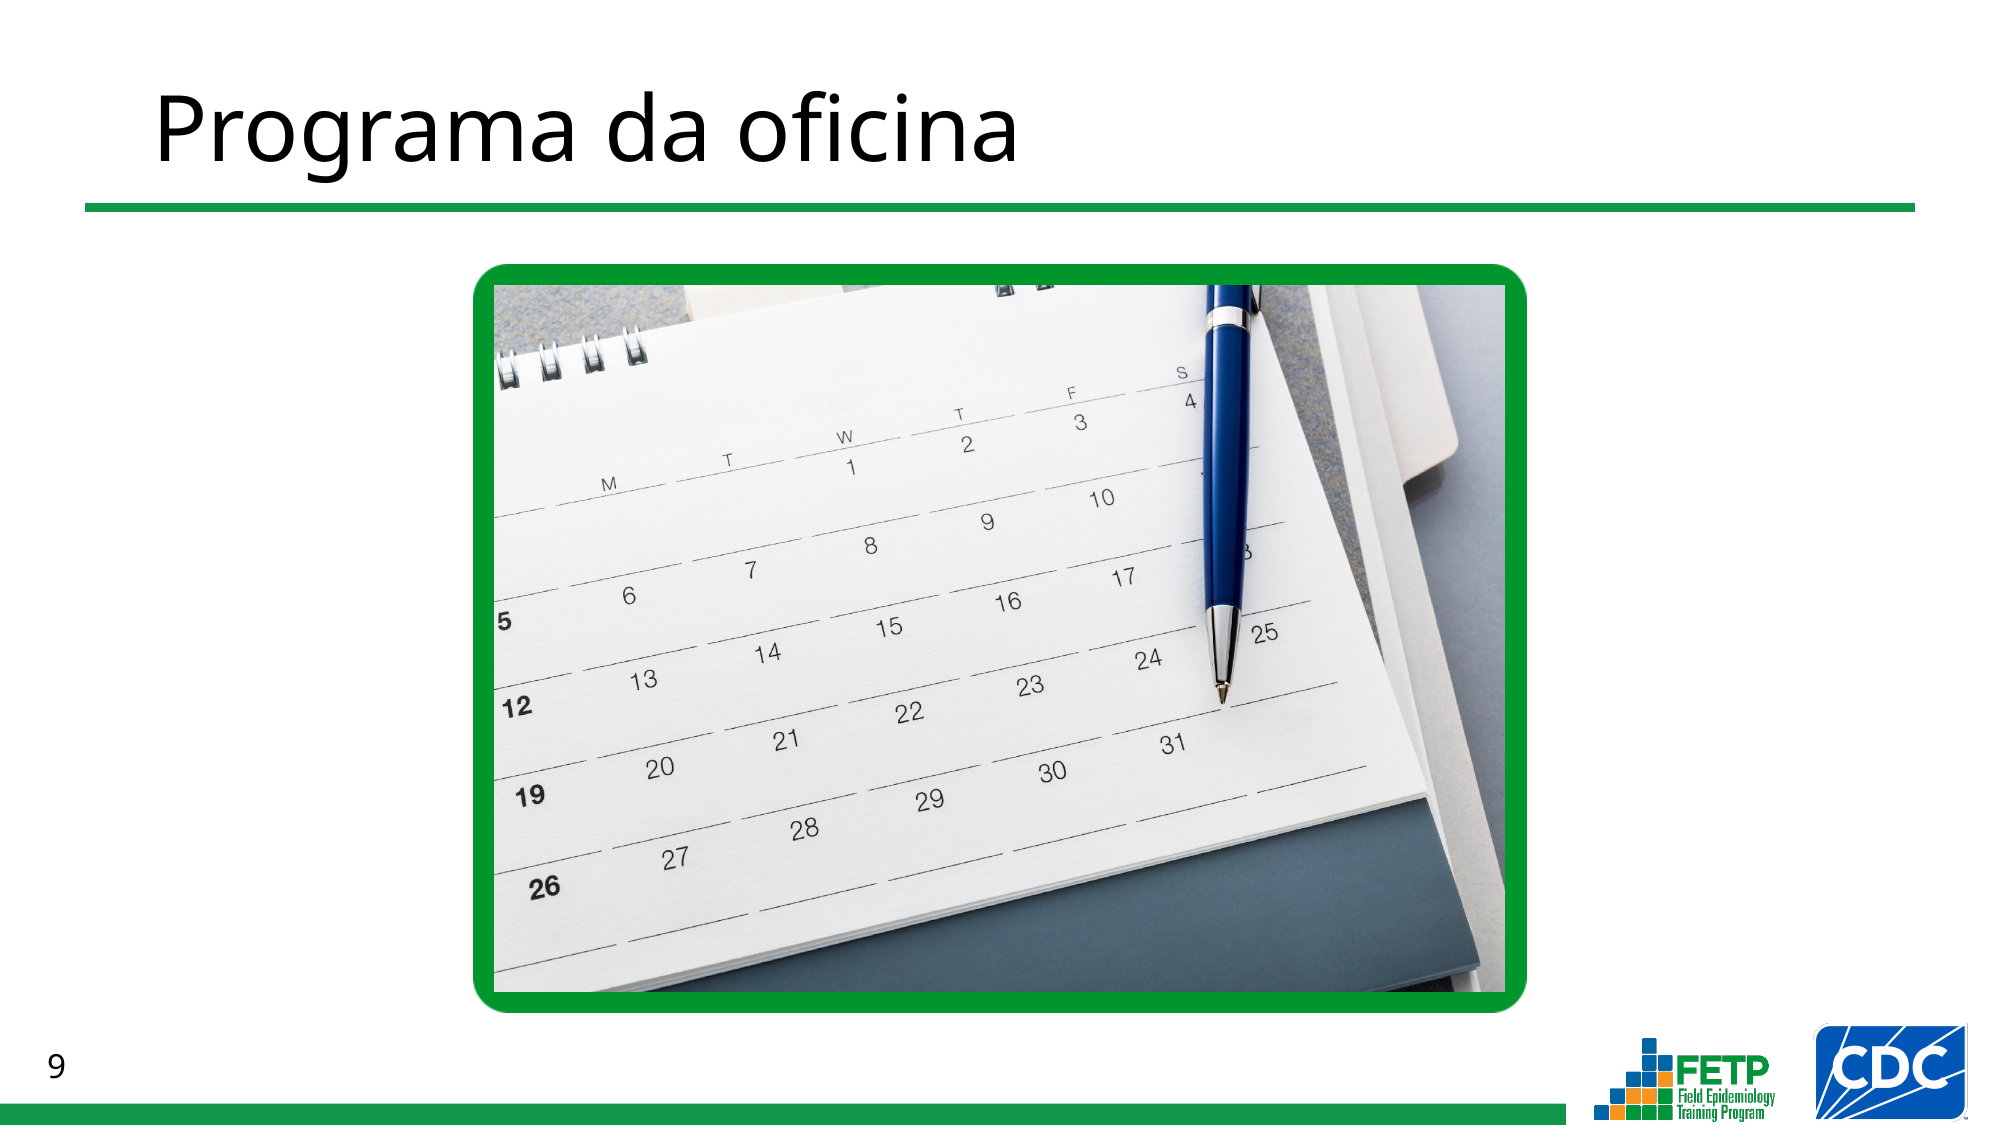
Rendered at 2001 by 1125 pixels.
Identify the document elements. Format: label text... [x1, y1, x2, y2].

title Programa da oficina [137, 75, 1863, 207]
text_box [473, 264, 1527, 1013]
picture [1813, 1023, 1968, 1122]
picture [1594, 1038, 1775, 1122]
